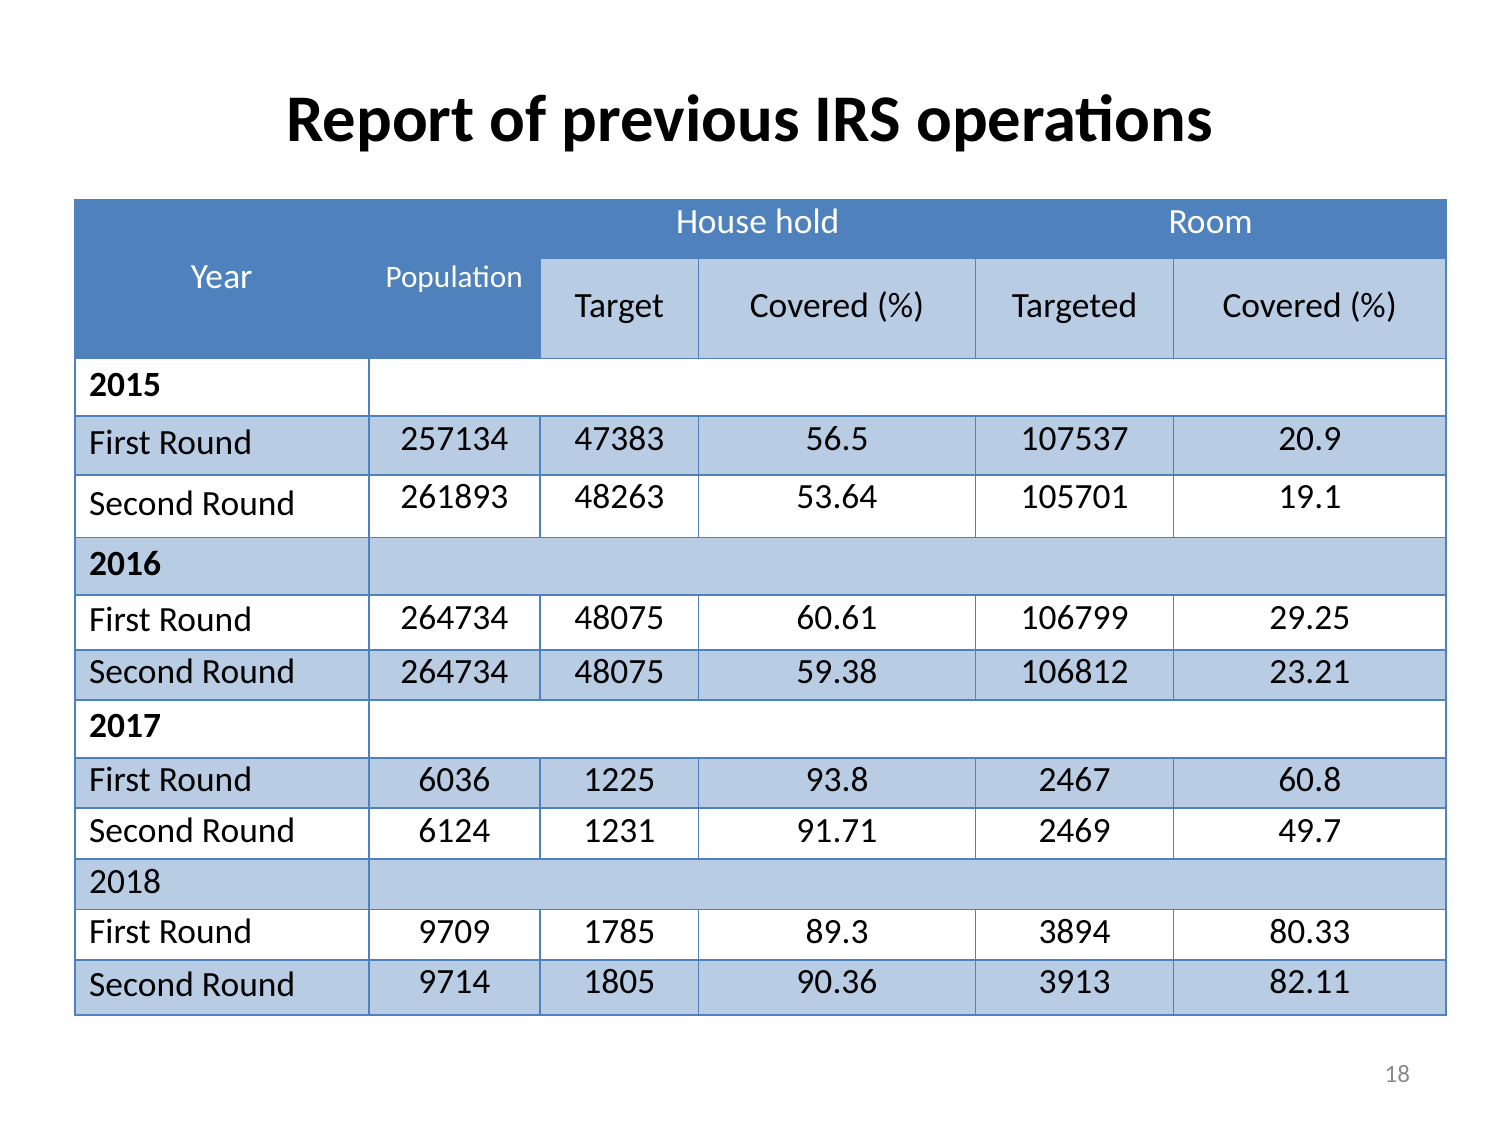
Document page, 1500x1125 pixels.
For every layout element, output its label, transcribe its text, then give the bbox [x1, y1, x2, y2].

table_cell 1785 [541, 910, 698, 959]
table_cell 106799 [976, 596, 1173, 649]
table_cell 107537 [976, 417, 1173, 474]
table_cell 9709 [370, 910, 539, 959]
slide_number 18 [1074, 1042, 1425, 1103]
table_cell 53.64 [699, 476, 975, 537]
table_cell 1225 [541, 759, 698, 807]
table_cell 48263 [541, 476, 698, 537]
table_cell Targeted [976, 259, 1173, 358]
table_cell First Round [76, 417, 368, 474]
table_header House hold [541, 201, 975, 257]
table_header Population [370, 201, 539, 358]
table_cell First Round [76, 596, 368, 649]
table_cell First Round [76, 910, 368, 959]
table_cell [370, 359, 1445, 415]
table_cell Second Round [76, 476, 368, 537]
table_cell 2467 [976, 759, 1173, 807]
table_cell 2016 [76, 538, 368, 594]
table_cell Second Round [76, 961, 368, 1014]
table_cell 23.21 [1174, 651, 1445, 699]
table_cell 90.36 [699, 961, 975, 1014]
table_cell 261893 [370, 476, 539, 537]
title Report of previous IRS operations [50, 75, 1451, 155]
table_cell Target [541, 259, 698, 358]
table_cell 264734 [370, 651, 539, 699]
table_cell 80.33 [1174, 910, 1445, 959]
table_cell Covered (%) [1174, 259, 1445, 358]
table_cell [370, 538, 1445, 594]
table_cell Second Round [76, 651, 368, 699]
table_cell 91.71 [699, 809, 975, 858]
table_cell 3894 [976, 910, 1173, 959]
table_cell 47383 [541, 417, 698, 474]
table_cell 105701 [976, 476, 1173, 537]
table_cell 1805 [541, 961, 698, 1014]
table_header Room [976, 201, 1445, 257]
table_cell 19.1 [1174, 476, 1445, 537]
table_cell 82.11 [1174, 961, 1445, 1014]
table_cell First Round [76, 759, 368, 807]
table_cell 2015 [76, 359, 368, 415]
table_cell 2469 [976, 809, 1173, 858]
table_cell 48075 [541, 596, 698, 649]
table_cell 20.9 [1174, 417, 1445, 474]
table_cell 49.7 [1174, 809, 1445, 858]
table_cell 257134 [370, 417, 539, 474]
table_cell 2018 [76, 860, 368, 909]
table_cell 3913 [976, 961, 1173, 1014]
table_header Year [76, 201, 368, 358]
table_cell 9714 [370, 961, 539, 1014]
table_cell 29.25 [1174, 596, 1445, 649]
table_cell 48075 [541, 651, 698, 699]
table_cell 6124 [370, 809, 539, 858]
table_cell 2017 [76, 701, 368, 757]
table_cell [370, 860, 1445, 909]
table_cell 59.38 [699, 651, 975, 699]
table_cell 264734 [370, 596, 539, 649]
table_cell Second Round [76, 809, 368, 858]
table_cell 60.8 [1174, 759, 1445, 807]
table_cell 89.3 [699, 910, 975, 959]
table_cell [370, 701, 1445, 757]
table_cell 1231 [541, 809, 698, 858]
table_cell 6036 [370, 759, 539, 807]
table_cell 106812 [976, 651, 1173, 699]
table_cell 93.8 [699, 759, 975, 807]
table_cell Covered (%) [699, 259, 975, 358]
table_cell 56.5 [699, 417, 975, 474]
table_cell 60.61 [699, 596, 975, 649]
